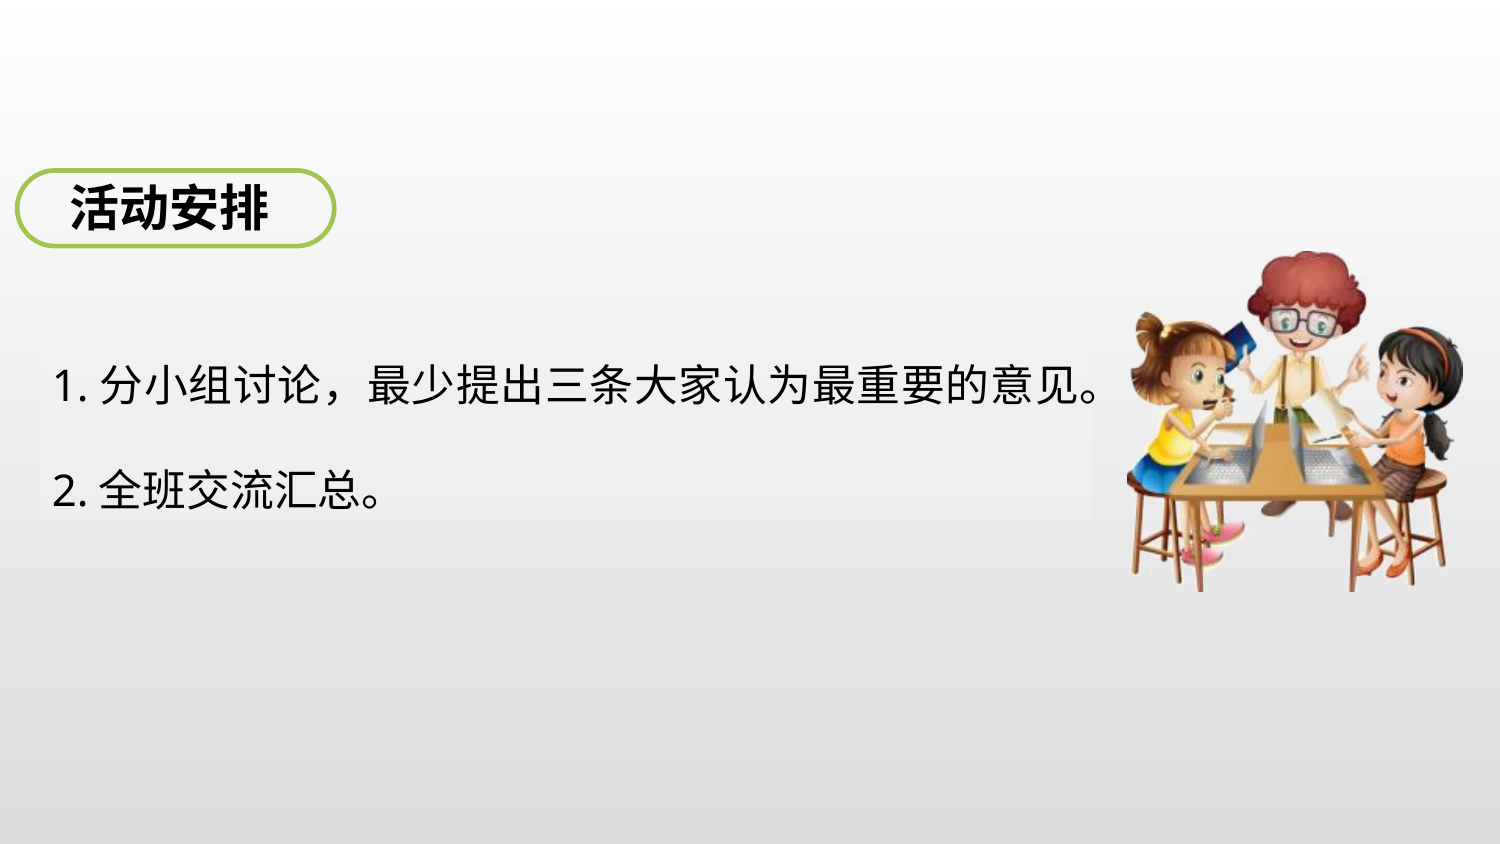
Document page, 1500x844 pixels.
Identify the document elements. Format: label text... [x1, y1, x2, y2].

text_box 1.分小组讨论，最少提出三条大家认为最重要的意见。 2.全班交流汇总。 [40, 299, 1092, 521]
picture [1127, 251, 1463, 593]
text_box [16, 169, 336, 248]
